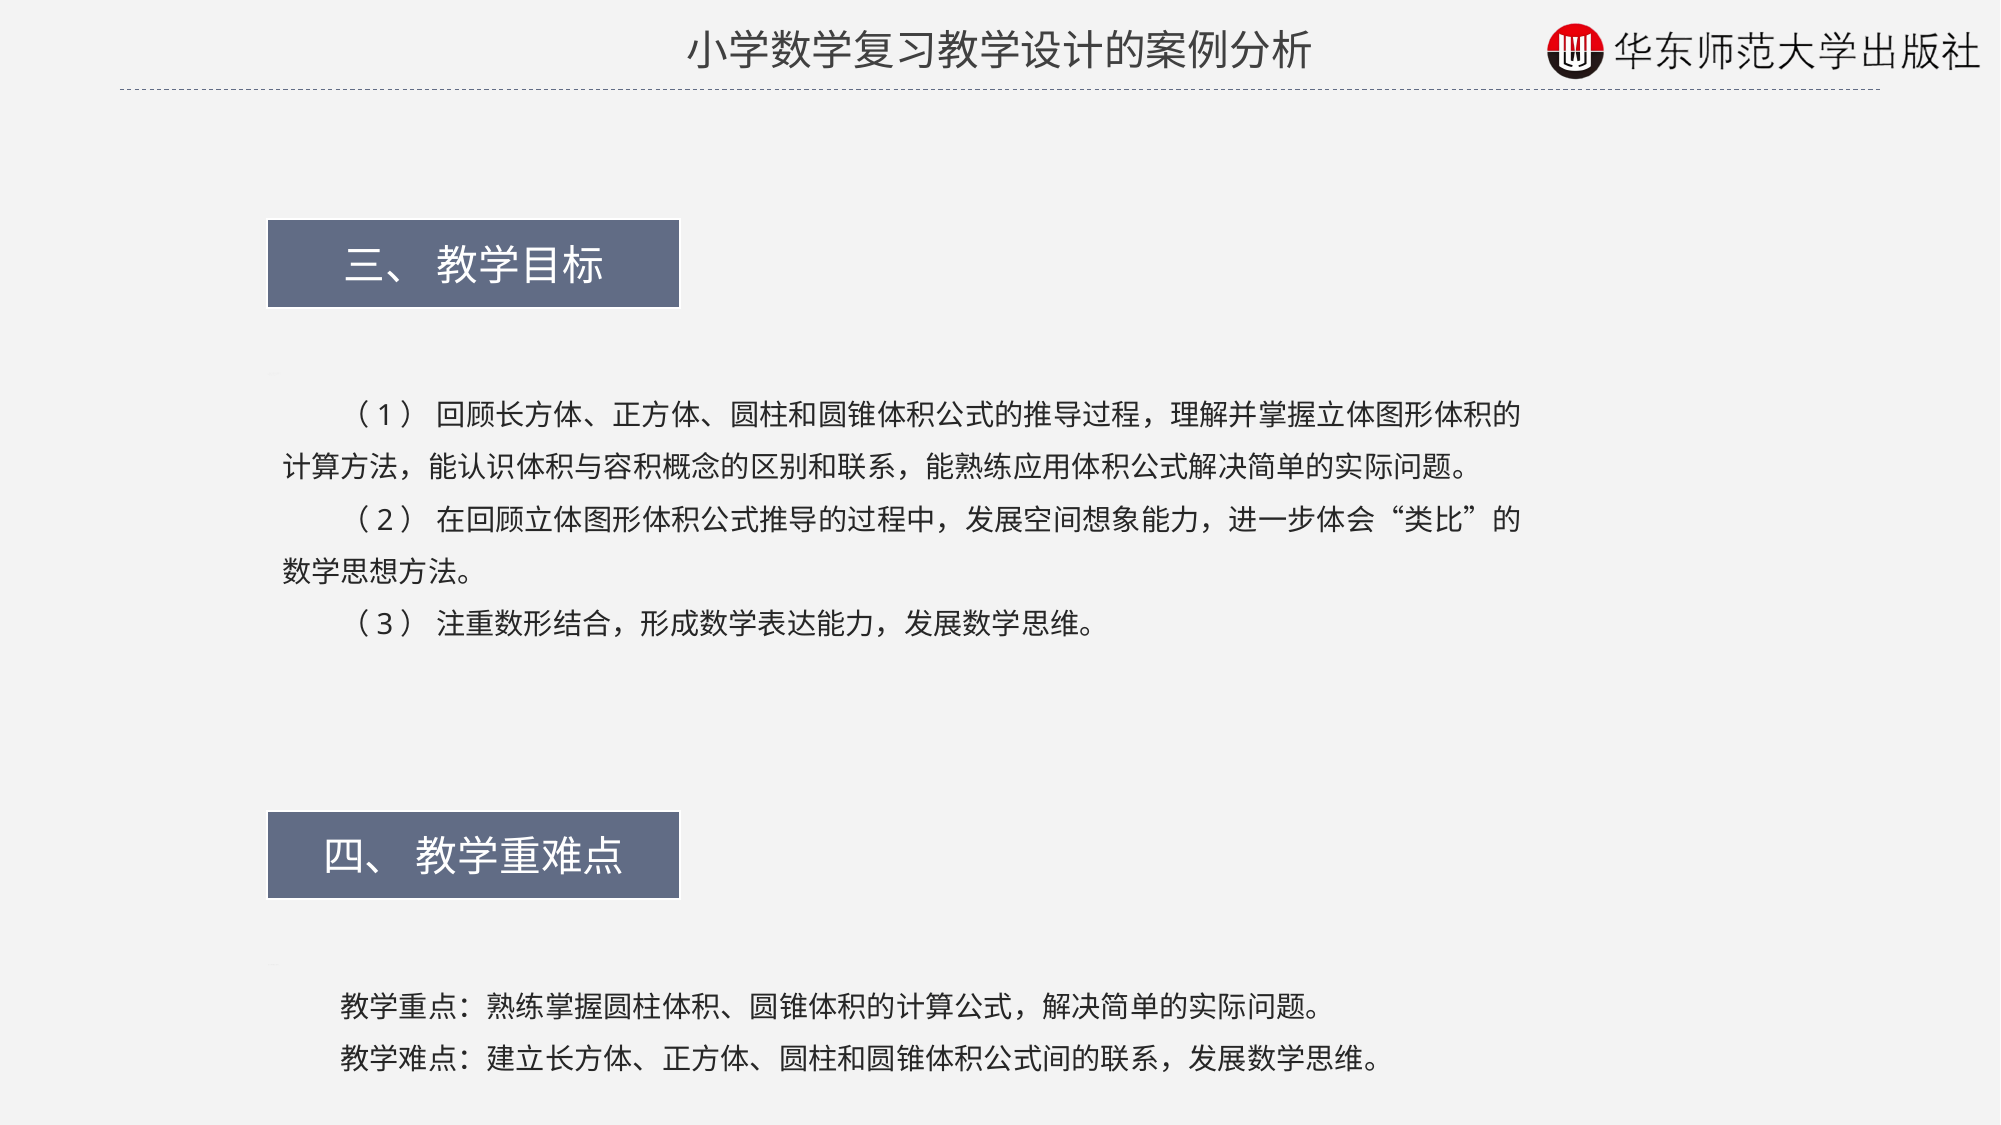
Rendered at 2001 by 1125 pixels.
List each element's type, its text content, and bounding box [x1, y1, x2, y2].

text_box 四、 教学重难点 [266, 810, 681, 900]
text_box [1536, 13, 1989, 83]
text_box 三、 教学目标 [266, 218, 681, 309]
text_box 教学重点：熟练掌握圆柱体积、圆锥体积的计算公式，解决简单的实际问题。 教学难点：建立长方体、正方体、圆柱和圆锥体积公式间的联系，发展数学思维。 [267, 963, 1537, 1083]
text_box （1） 回顾长方体、正方体、圆柱和圆锥体积公式的推导过程，理解并掌握立体图形体积的计算方法，能认识体积与容积概念的区别和联系，能熟练应用体积公式解决简单的实际问题。 （2） 在回顾立体图形体积公式推导的过程中，发展空间想象能力，进一步体会“类比”的数学思想方法。 （3） 注重数形结合，形成数学表达能力，发展数学思维。 [267, 372, 1537, 648]
text_box 小学数学复习教学设计的案例分析 [680, 23, 1320, 74]
